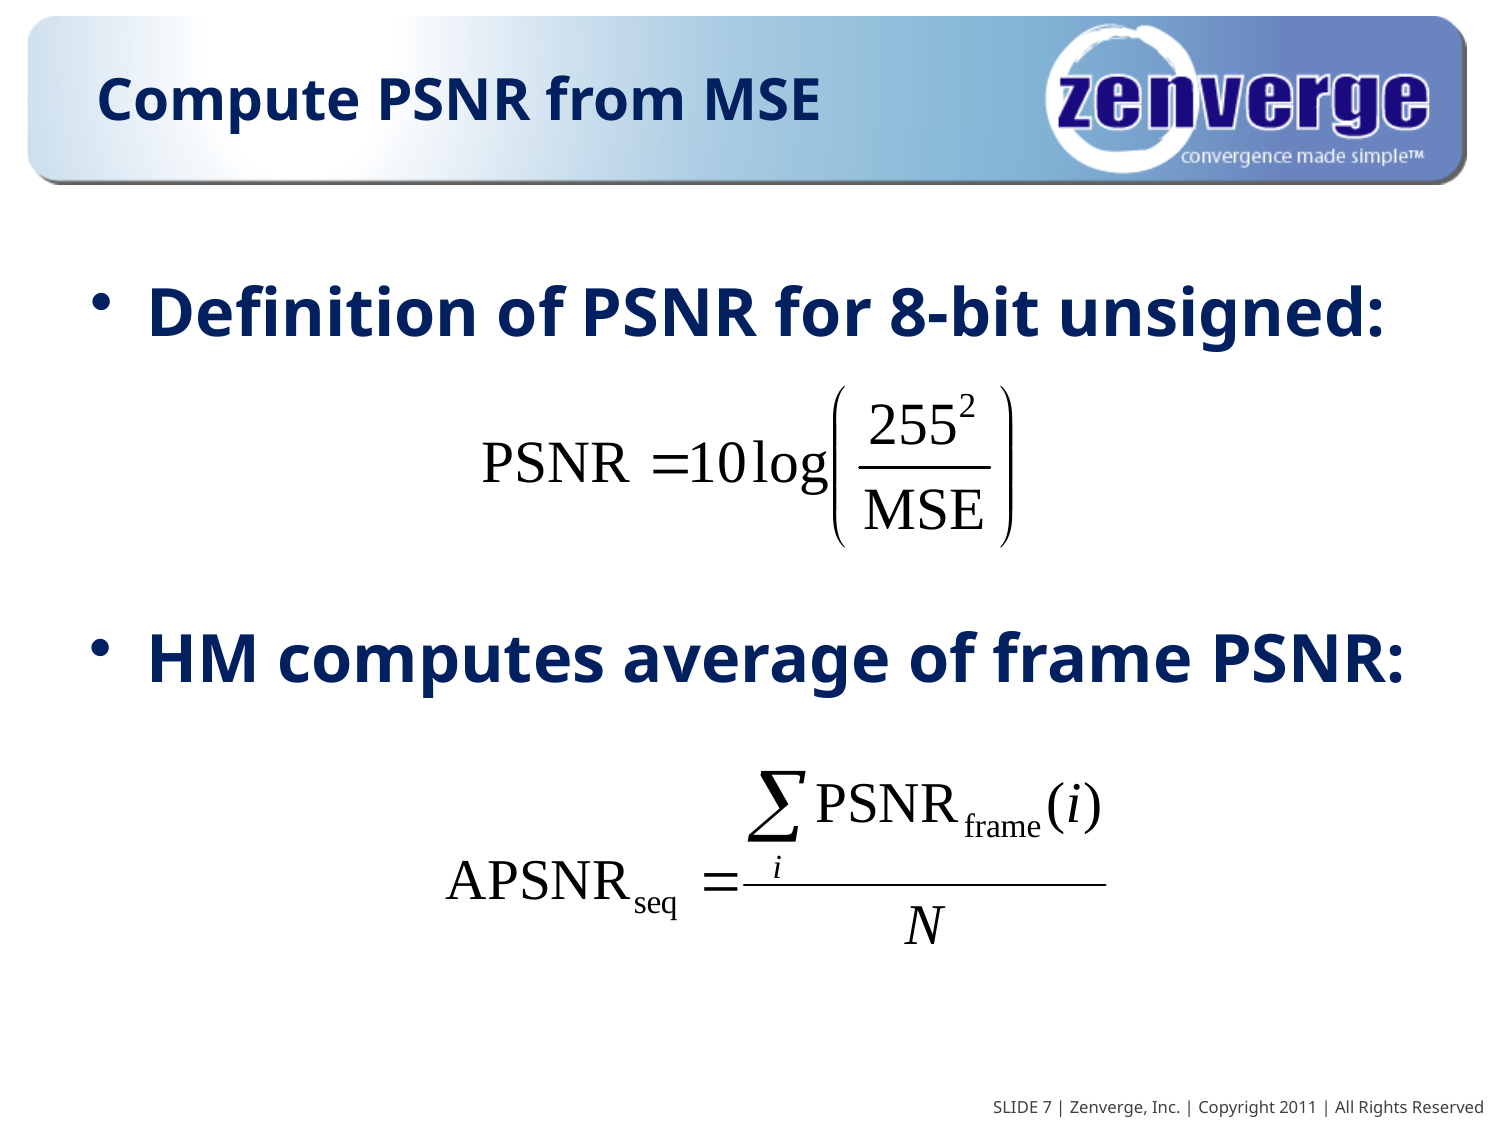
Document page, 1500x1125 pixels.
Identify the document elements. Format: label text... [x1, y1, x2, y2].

title Compute PSNR from MSE [80, 25, 989, 169]
picture [27, 16, 1467, 185]
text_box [436, 759, 1116, 958]
list Definition of PSNR for 8-bit unsigned: [74, 262, 1426, 367]
text_box HM computes average of frame PSNR: [74, 608, 1425, 713]
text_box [471, 372, 1029, 563]
